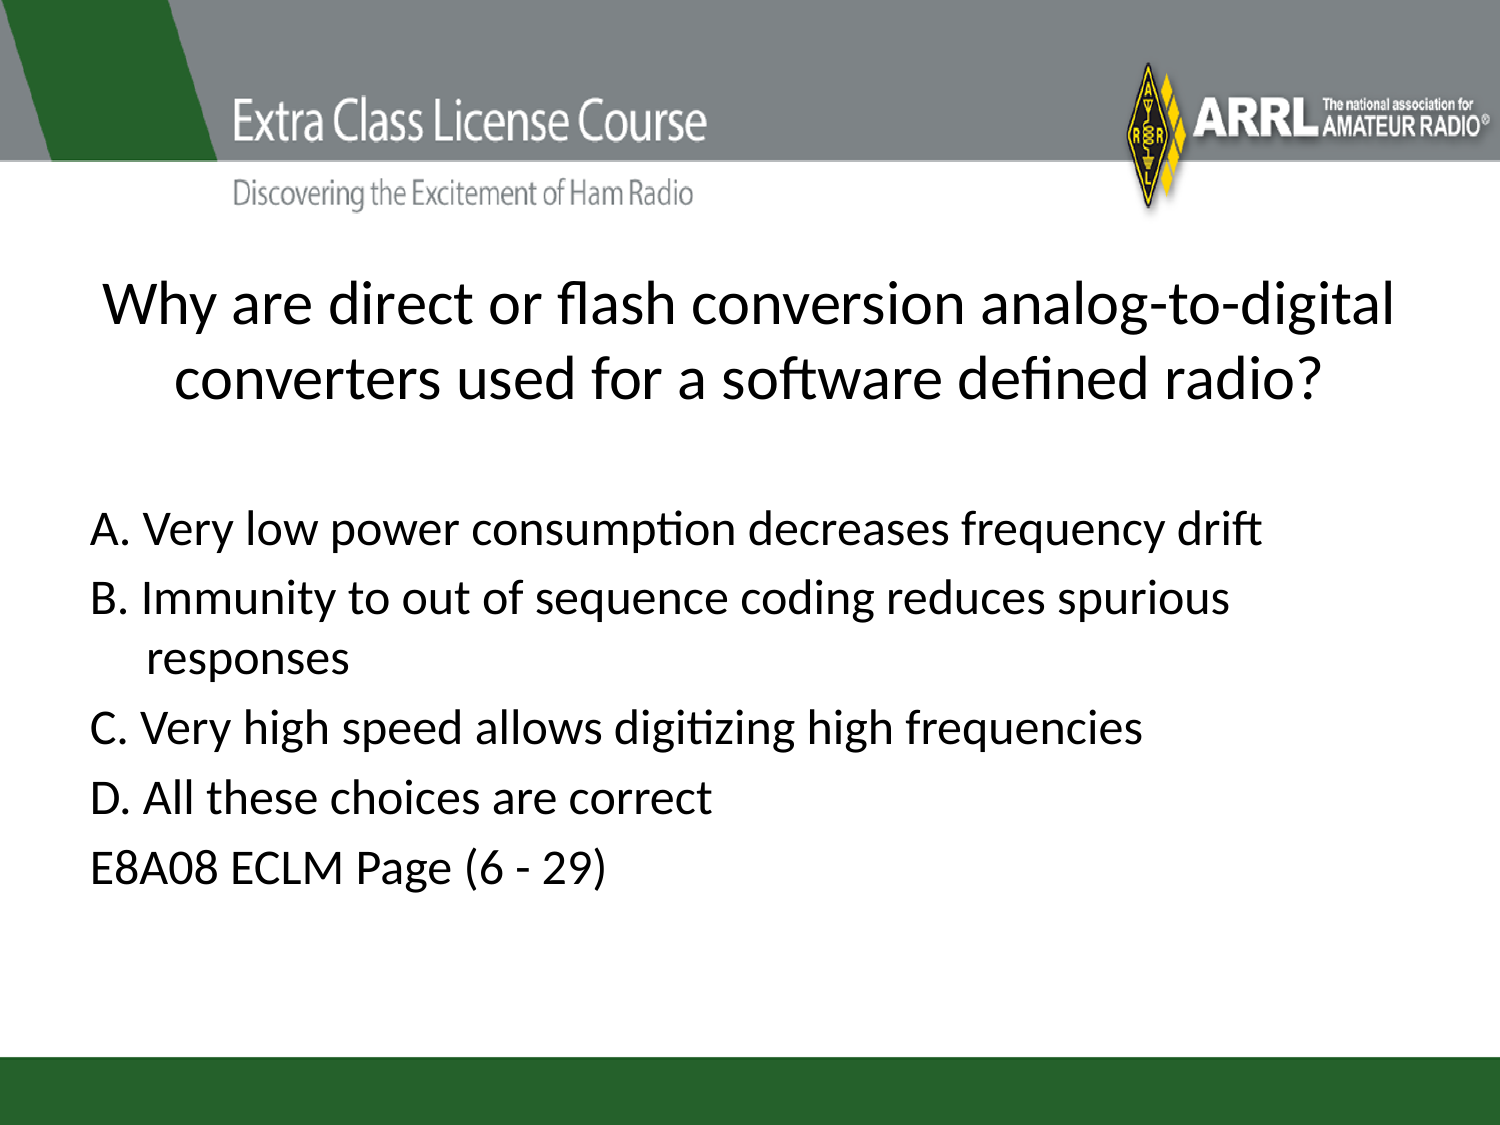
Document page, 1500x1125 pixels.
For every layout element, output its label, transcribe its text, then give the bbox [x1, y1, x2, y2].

list A. Very low power consumption decreases frequency drift B. Immunity to out of sequence coding reduces spurious responses C. Very high speed allows digitizing high frequencies D. All these choices are correct E8A08 ECLM Page (6 - 29) [75, 487, 1425, 1005]
title Why are direct or flash conversion analog-to-digital converters used for a software defined radio? [75, 254, 1425, 435]
picture [0, 0, 1500, 1125]
